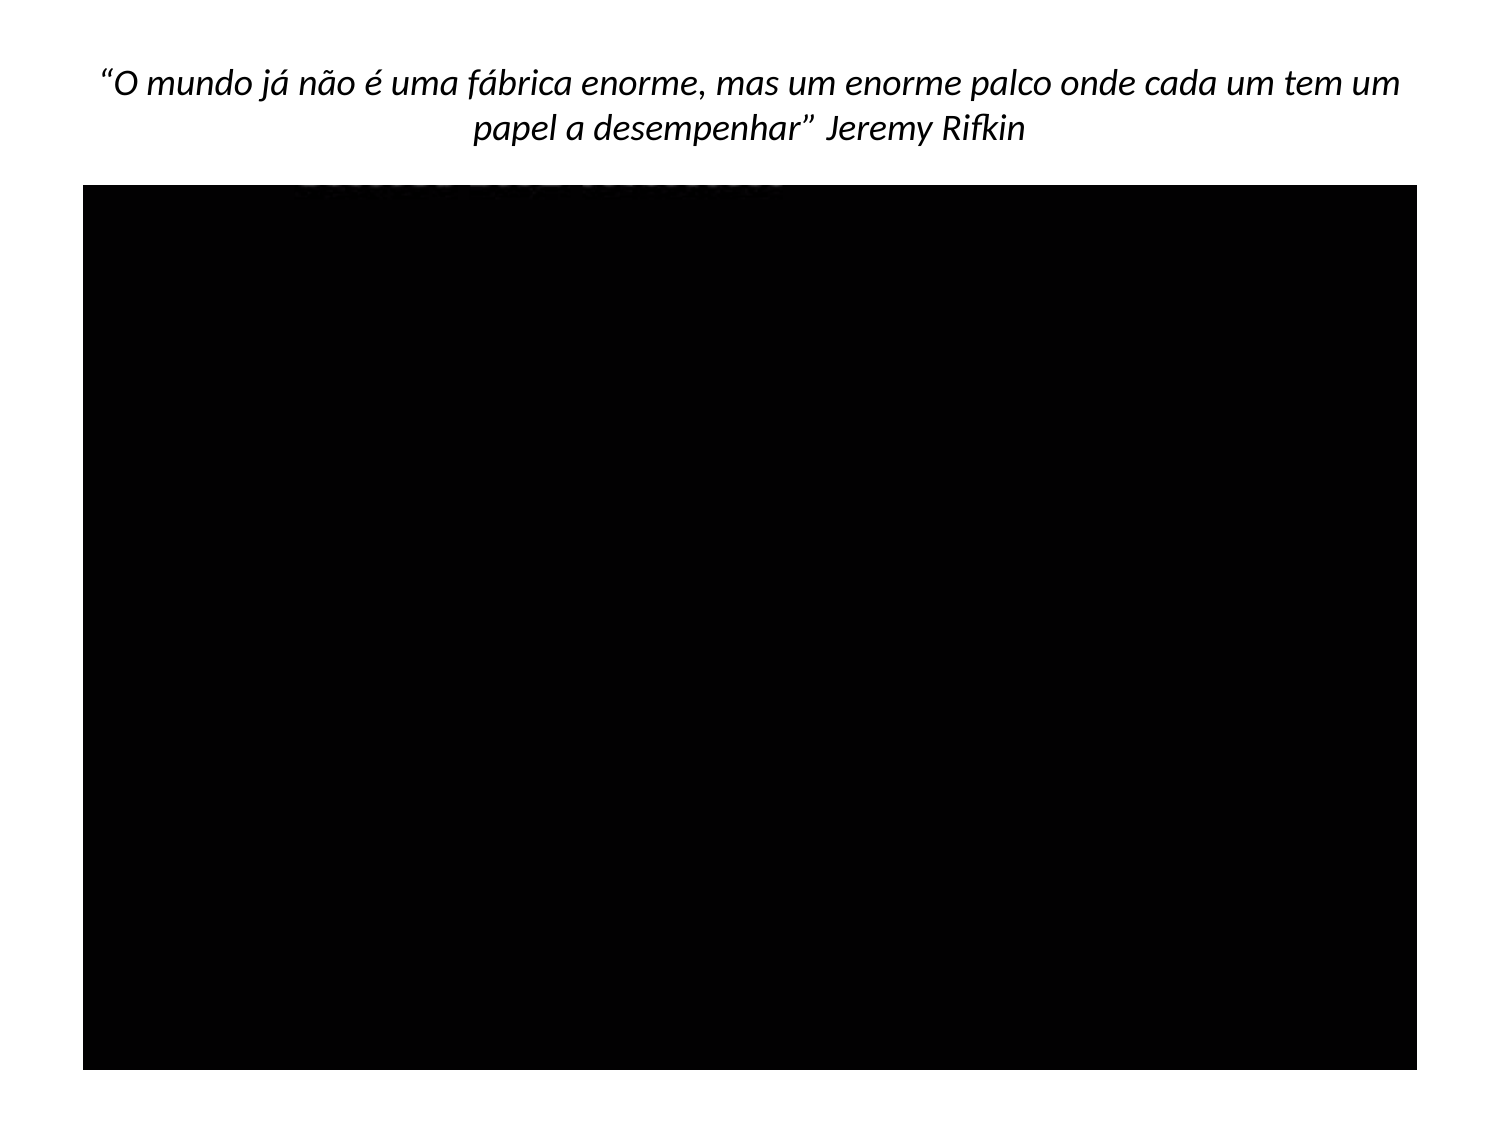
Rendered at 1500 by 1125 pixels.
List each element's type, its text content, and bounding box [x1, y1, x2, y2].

title “O mundo já não é uma fábrica enorme, mas um enorme palco onde cada um tem um papel a desempenhar” Jeremy Rifkin [75, 45, 1425, 161]
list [82, 184, 1418, 1071]
